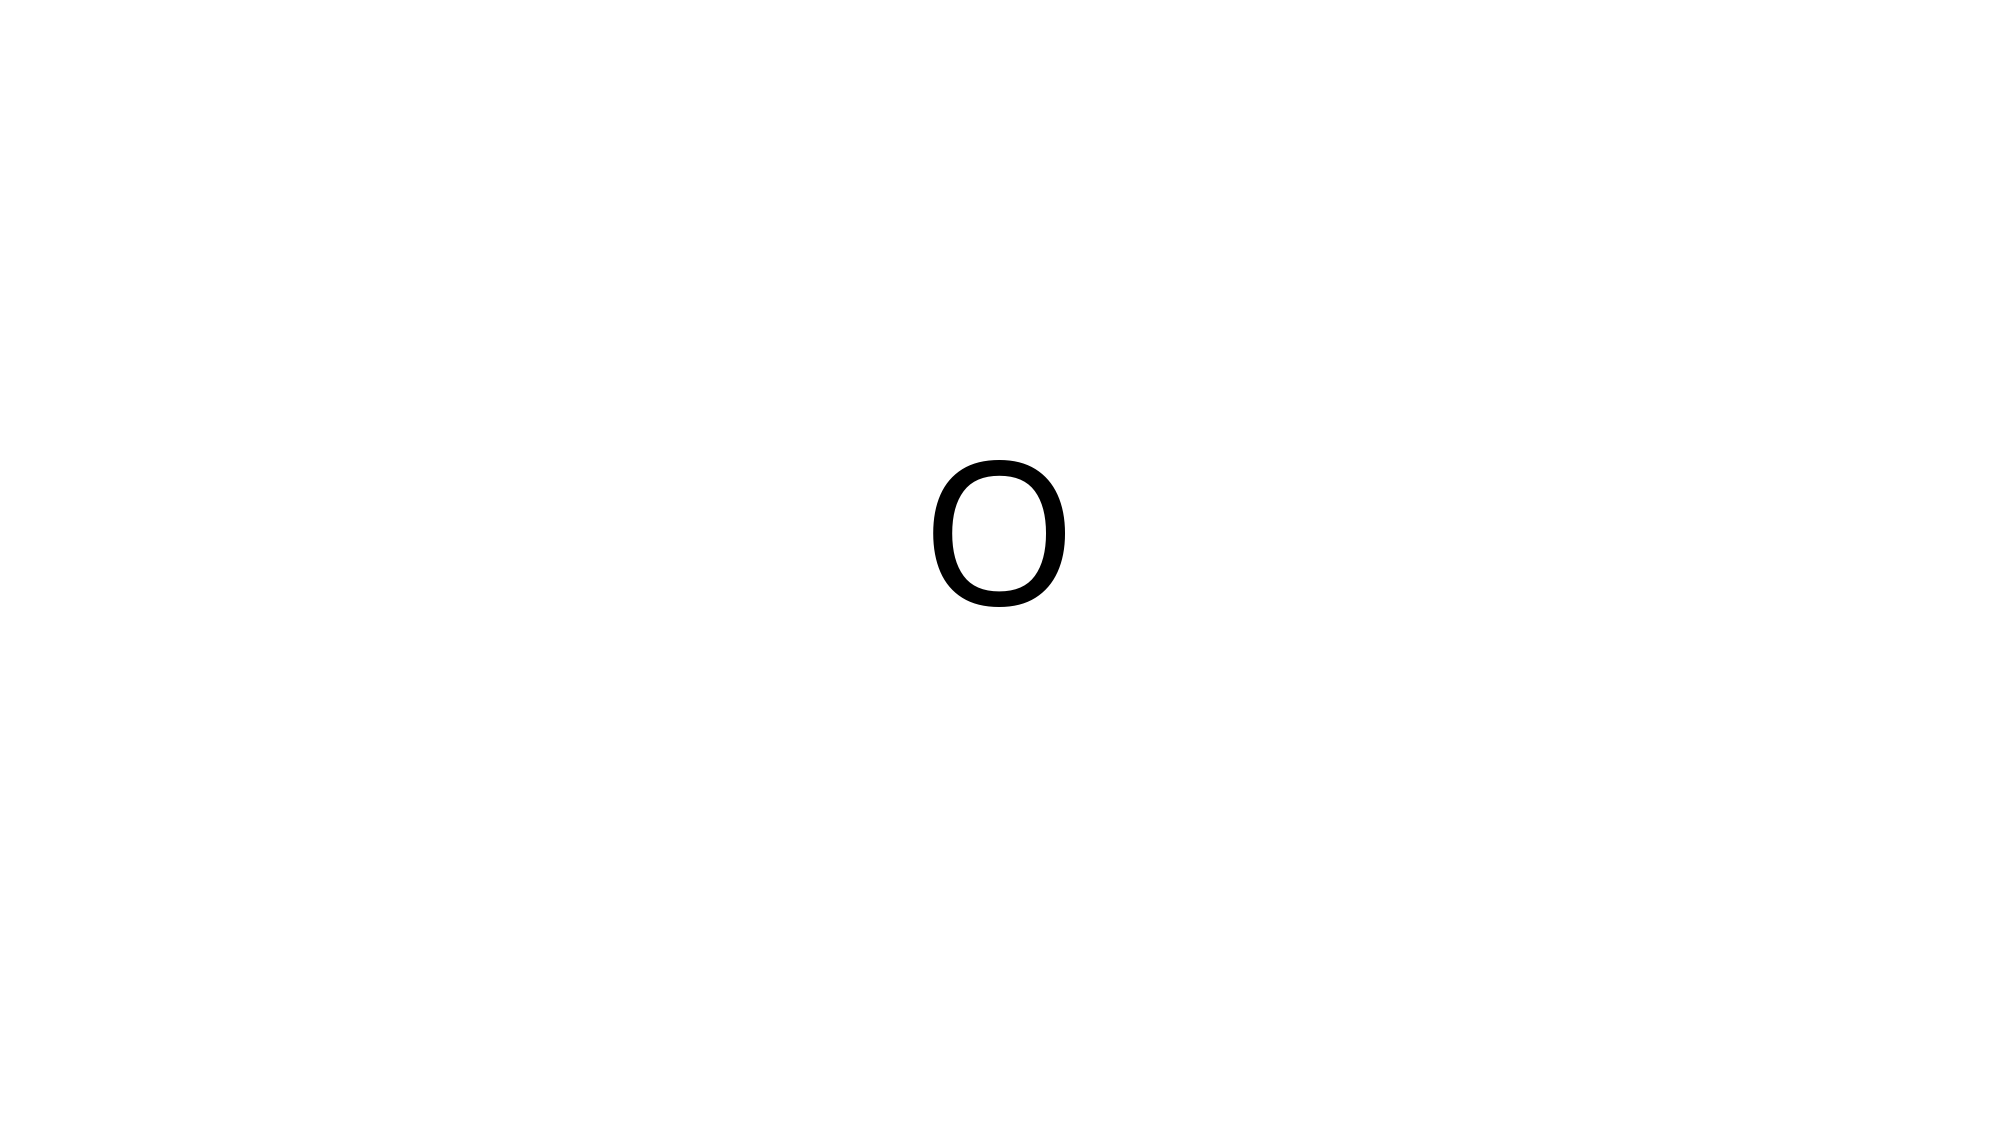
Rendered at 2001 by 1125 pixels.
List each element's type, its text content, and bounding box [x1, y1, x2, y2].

title O [137, 59, 1863, 1021]
